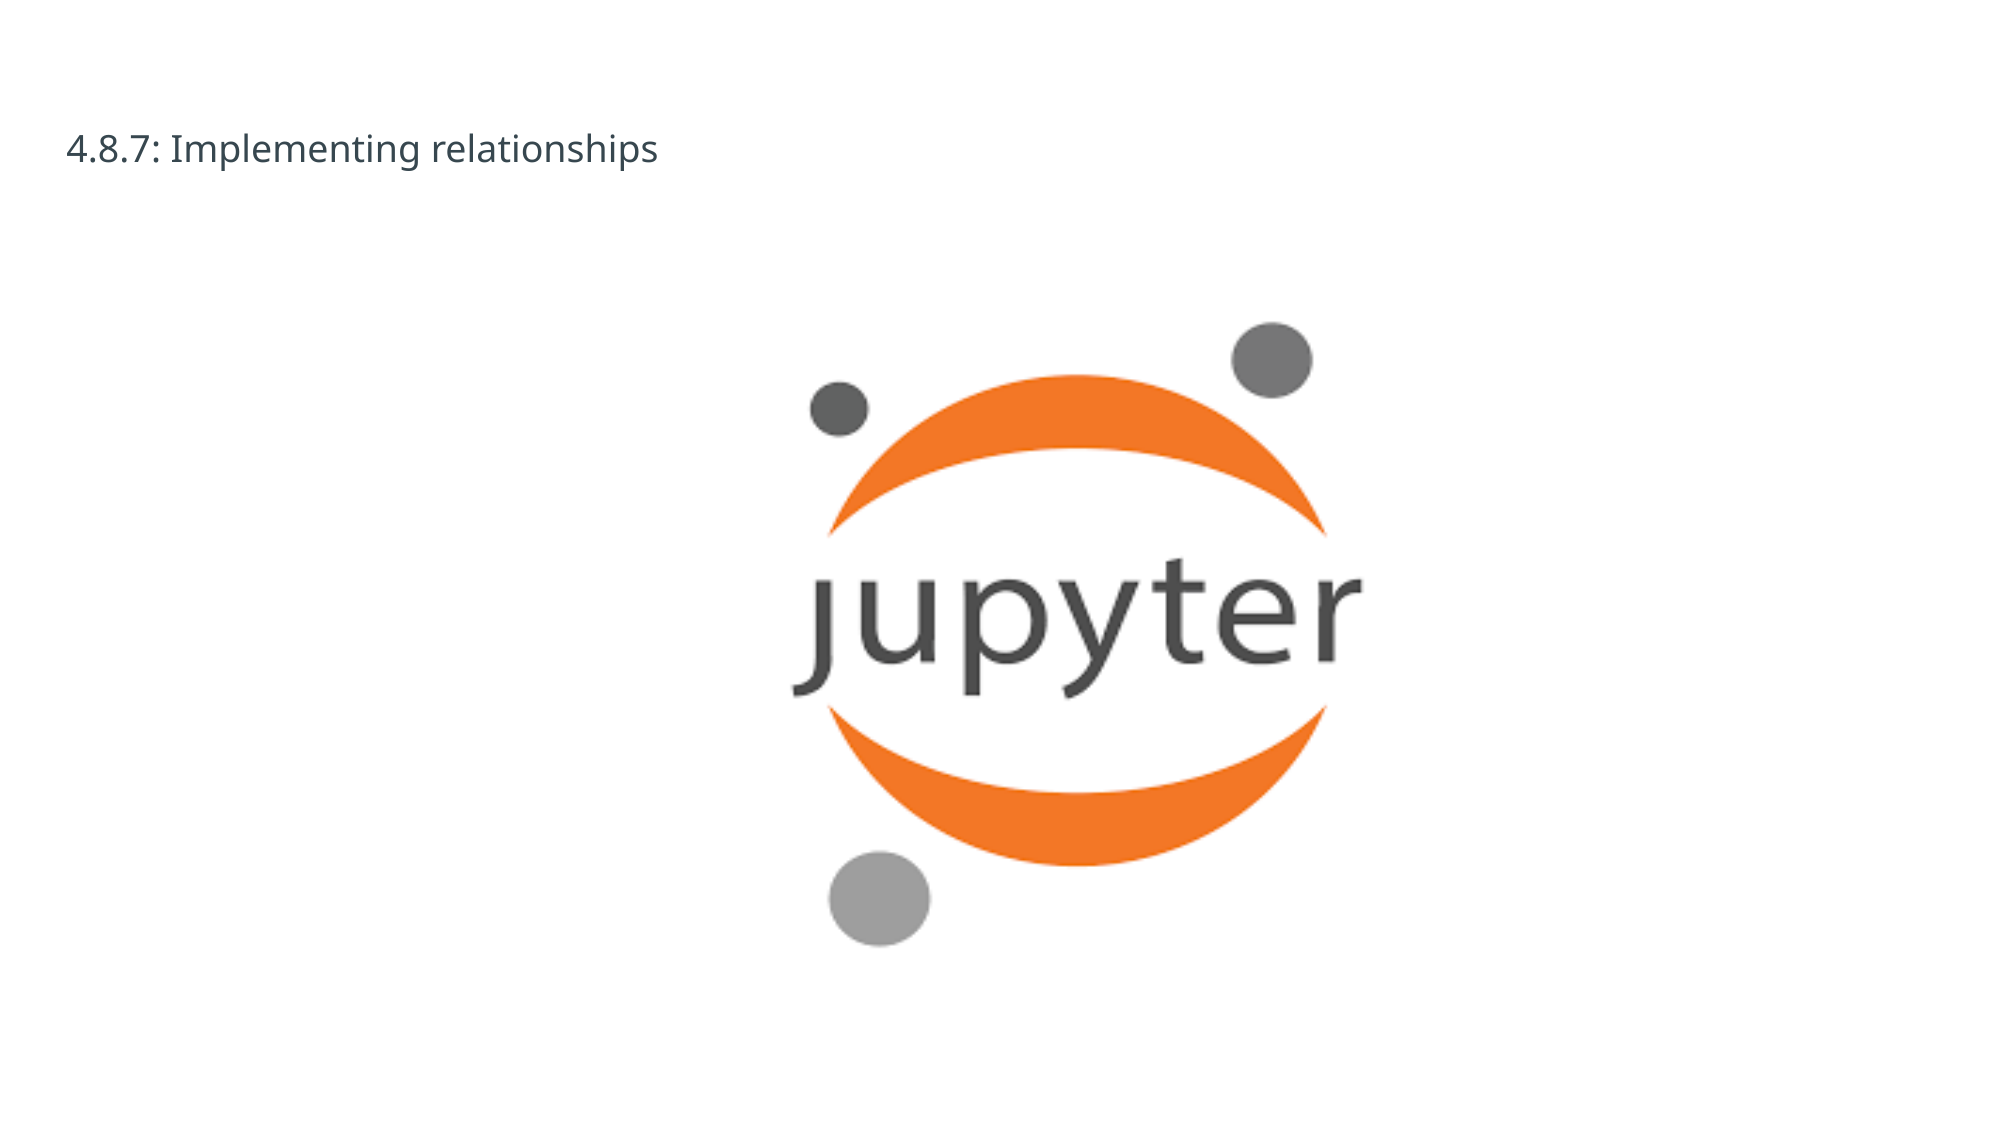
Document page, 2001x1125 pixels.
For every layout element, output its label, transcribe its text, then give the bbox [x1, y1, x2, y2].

text_box 4.8.7: Implementing relationships [51, 117, 1052, 178]
picture [786, 315, 1373, 951]
